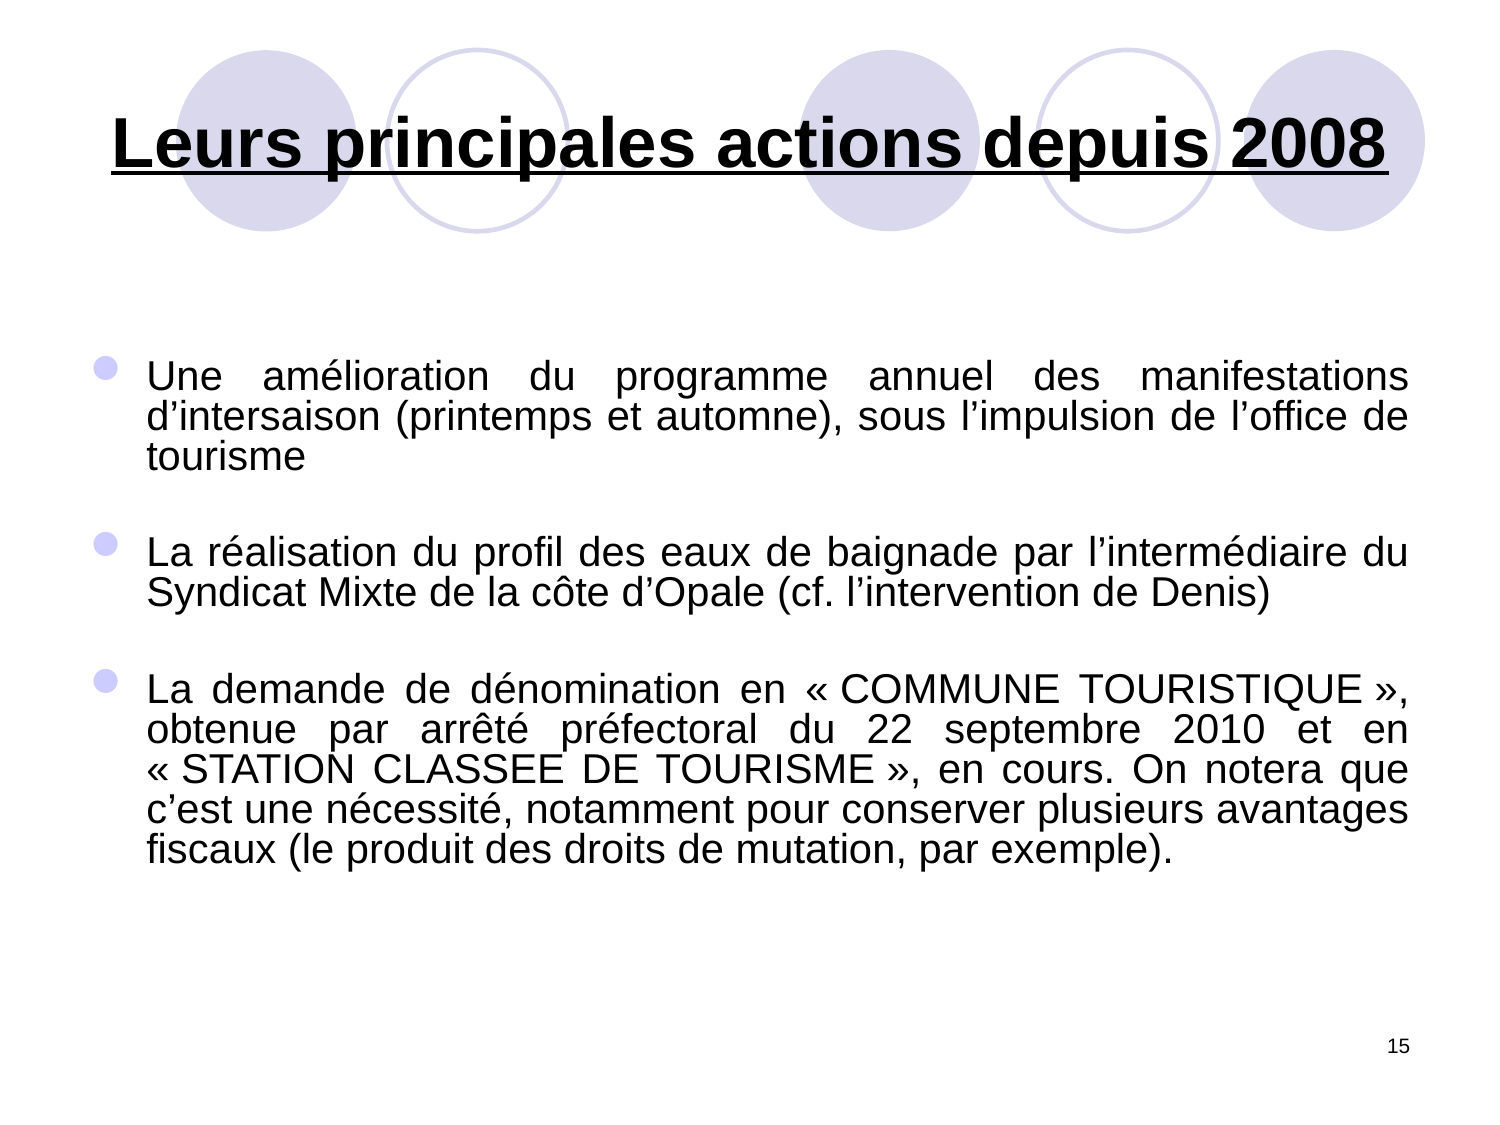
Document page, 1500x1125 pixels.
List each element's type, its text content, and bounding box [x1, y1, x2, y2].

title Leurs principales actions depuis 2008 [74, 44, 1426, 233]
list Une amélioration du programme annuel des manifestations d’intersaison (printemps et automne), sous l’impulsion de l’office de tourisme La réalisation du profil des eaux de baignade par l’intermédiaire du Syndicat Mixte de la côte d’Opale (cf. l’intervention de Denis) La demande de dénomination en « COMMUNE TOURISTIQUE », obtenue par arrêté préfectoral du 22 septembre 2010 et en « STATION CLASSEE DE TOURISME », en cours. On notera que c’est une nécessité, notamment pour conserver plusieurs avantages fiscaux (le produit des droits de mutation, par exemple). [74, 262, 1426, 1006]
slide_number 15 [1074, 1024, 1426, 1101]
